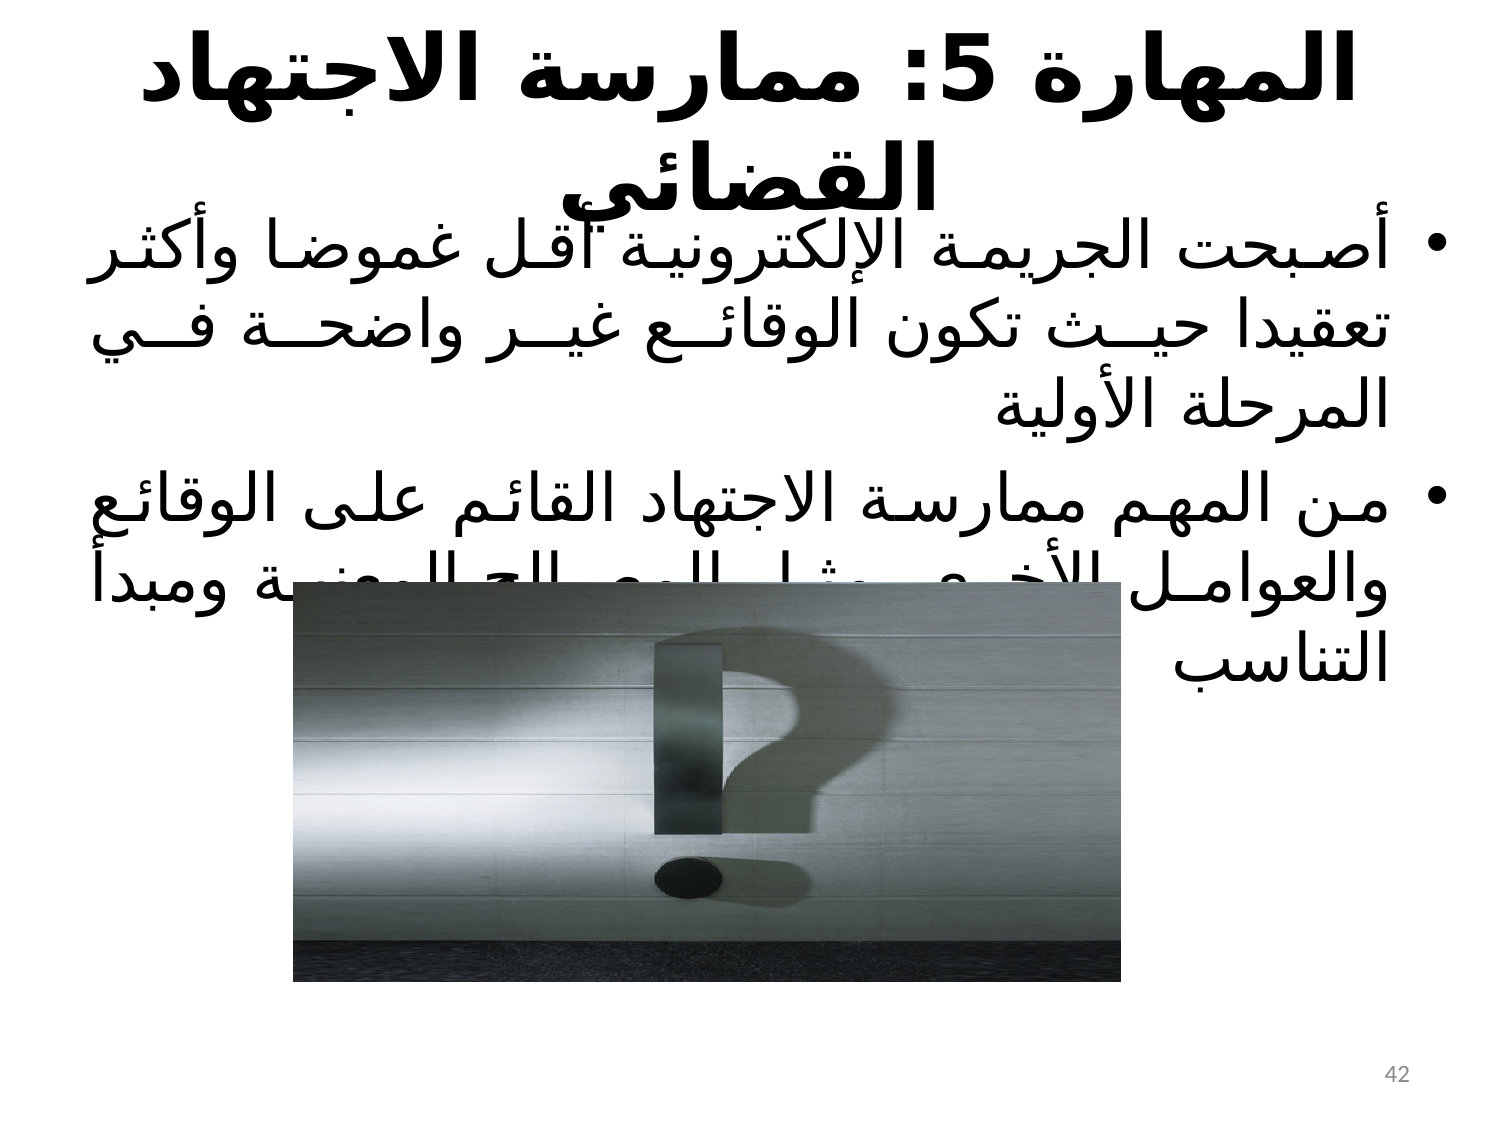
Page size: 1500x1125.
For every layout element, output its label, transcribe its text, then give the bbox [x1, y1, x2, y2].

slide_number 42 [1074, 1042, 1425, 1103]
text_box أصبحت الجريمة الإلكترونية أقل غموضا وأكثر تعقيدا حيث تكون الوقائع غير واضحة في المرحلة الأولية من المهم ممارسة الاجتهاد القائم على الوقائع والعوامل الأخرى، مثل المصالح المعنية ومبدأ التناسب [75, 193, 1464, 1070]
title المهارة 5: ممارسة الاجتهاد القضائي [75, 24, 1425, 213]
picture [292, 582, 1121, 982]
